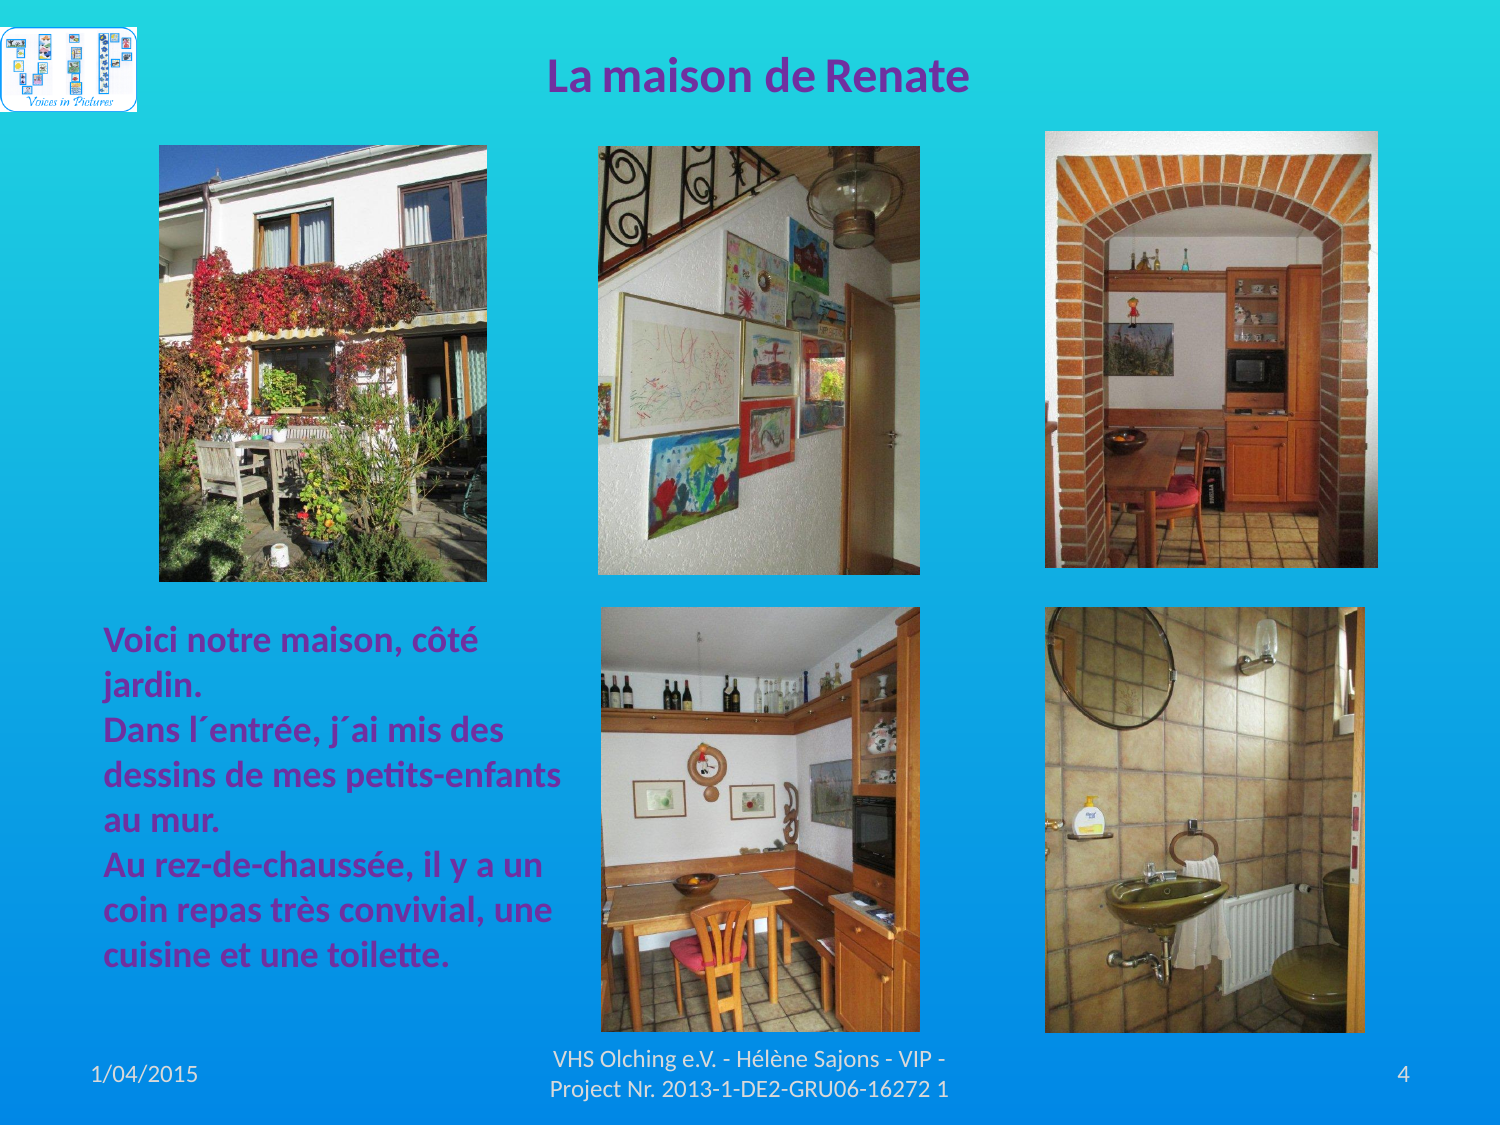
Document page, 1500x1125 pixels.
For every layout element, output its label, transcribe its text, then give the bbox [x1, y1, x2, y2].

slide_number 4 [1074, 1042, 1425, 1103]
text_box Voici notre maison, côté jardin. Dans l´entrée, j´ai mis des dessins de mes petits-enfants au mur. Au rez-de-chaussée, il y a un coin repas très convivial, une cuisine et une toilette. [88, 607, 585, 982]
picture [1045, 608, 1366, 1033]
picture [595, 891, 599, 902]
picture [0, 26, 137, 112]
text_box La maison de Renate [454, 35, 1063, 111]
picture [601, 608, 920, 1032]
footer VHS Olching e.V. - Hélène Sajons - VIP - Project Nr. 2013-1-DE2-GRU06-16272 1 [512, 1042, 988, 1103]
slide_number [75, 1042, 425, 1103]
picture [0, 131, 1500, 581]
